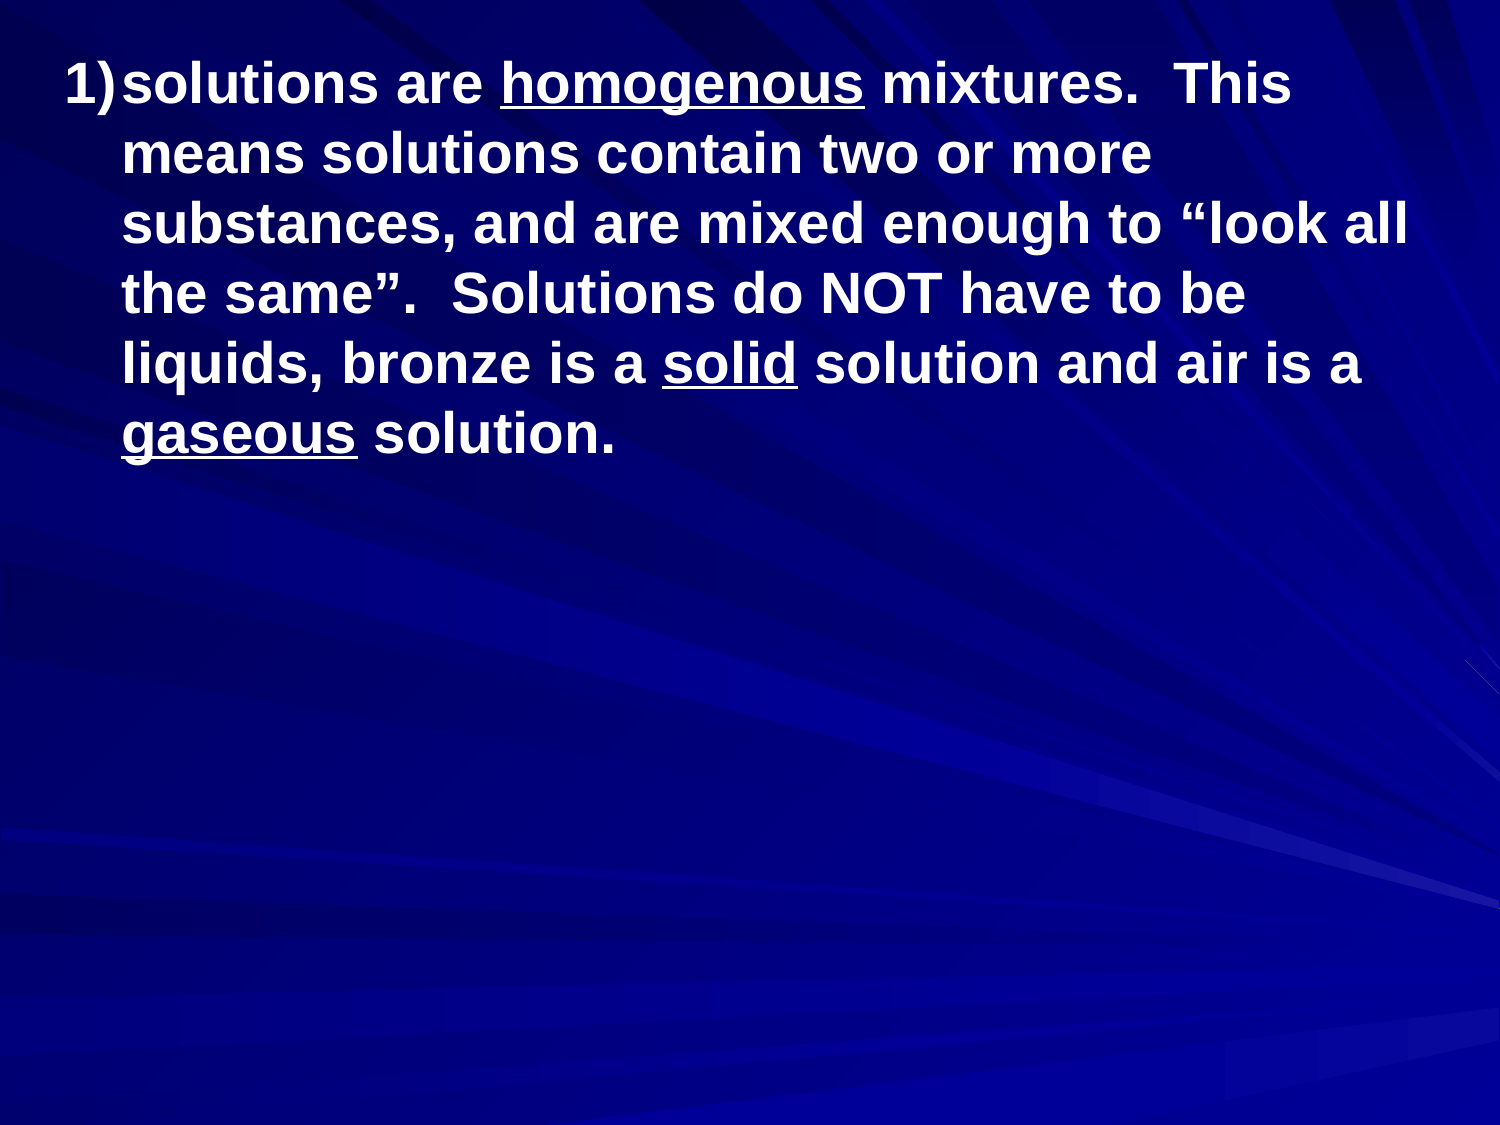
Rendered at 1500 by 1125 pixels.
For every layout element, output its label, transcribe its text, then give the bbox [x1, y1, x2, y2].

text_box solutions are homogenous mixtures. This means solutions contain two or more substances, and are mixed enough to “look all the same”. Solutions do NOT have to be liquids, bronze is a solid solution and air is a gaseous solution. [49, 37, 1463, 473]
